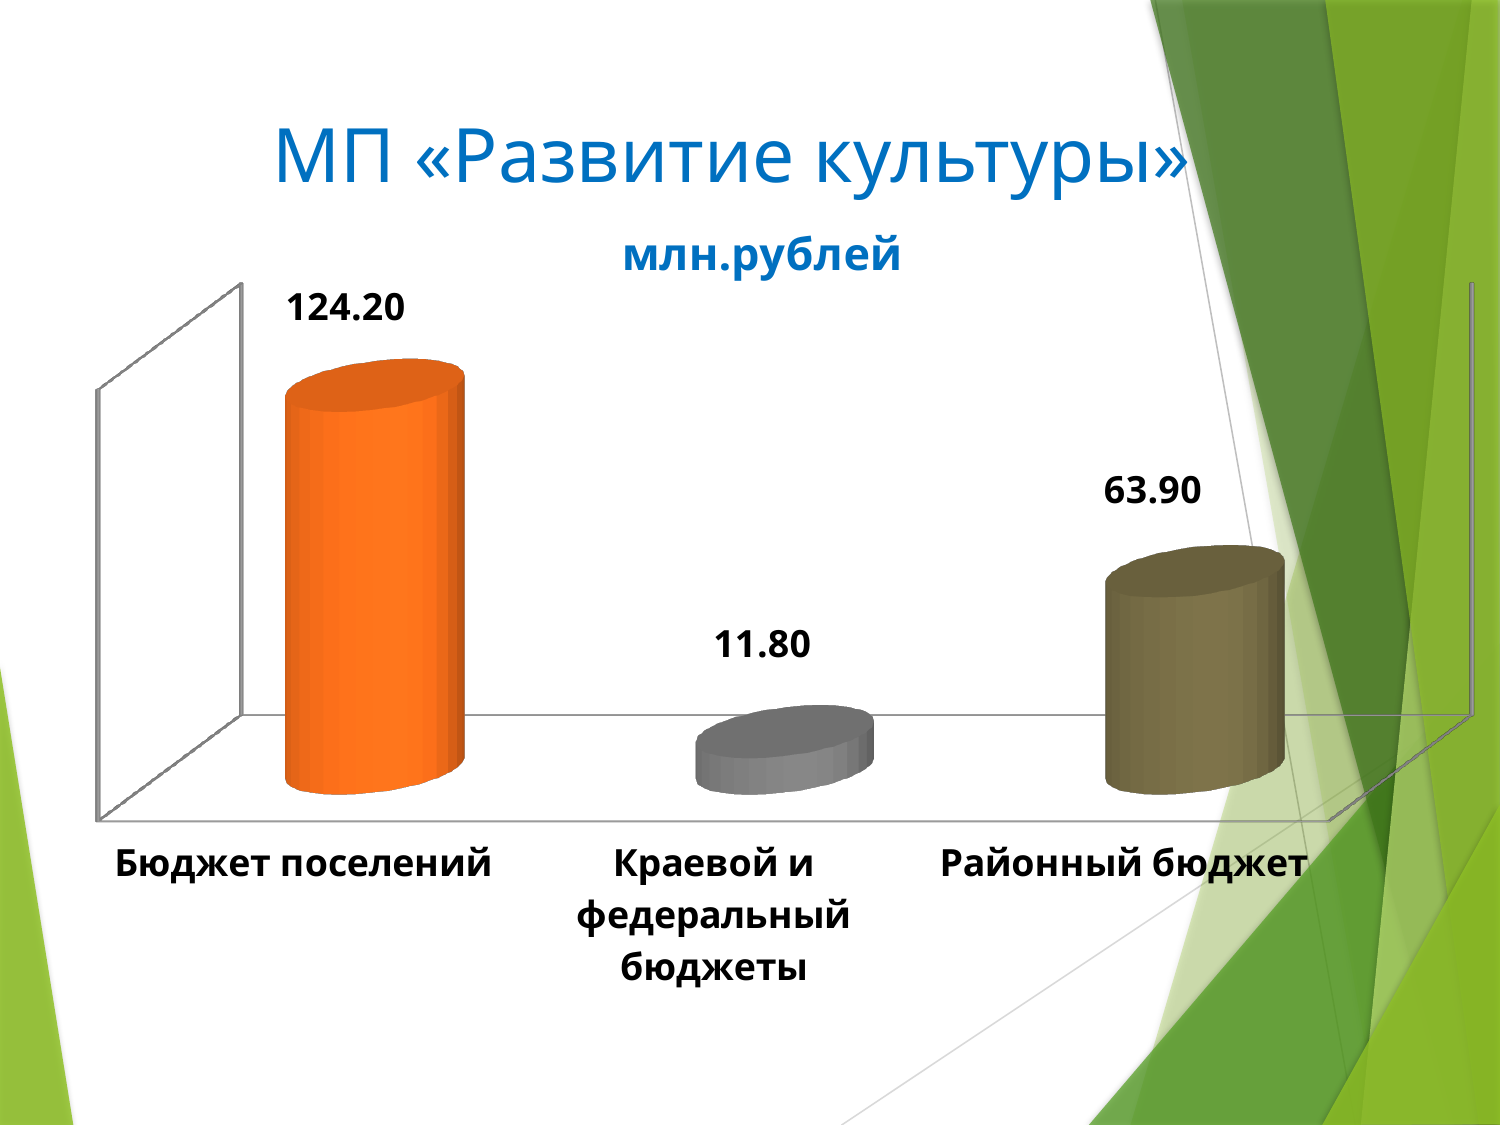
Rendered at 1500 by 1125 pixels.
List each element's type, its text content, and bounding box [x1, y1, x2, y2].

chart [49, 183, 1476, 998]
title МП «Развитие культуры» [99, 99, 1365, 183]
